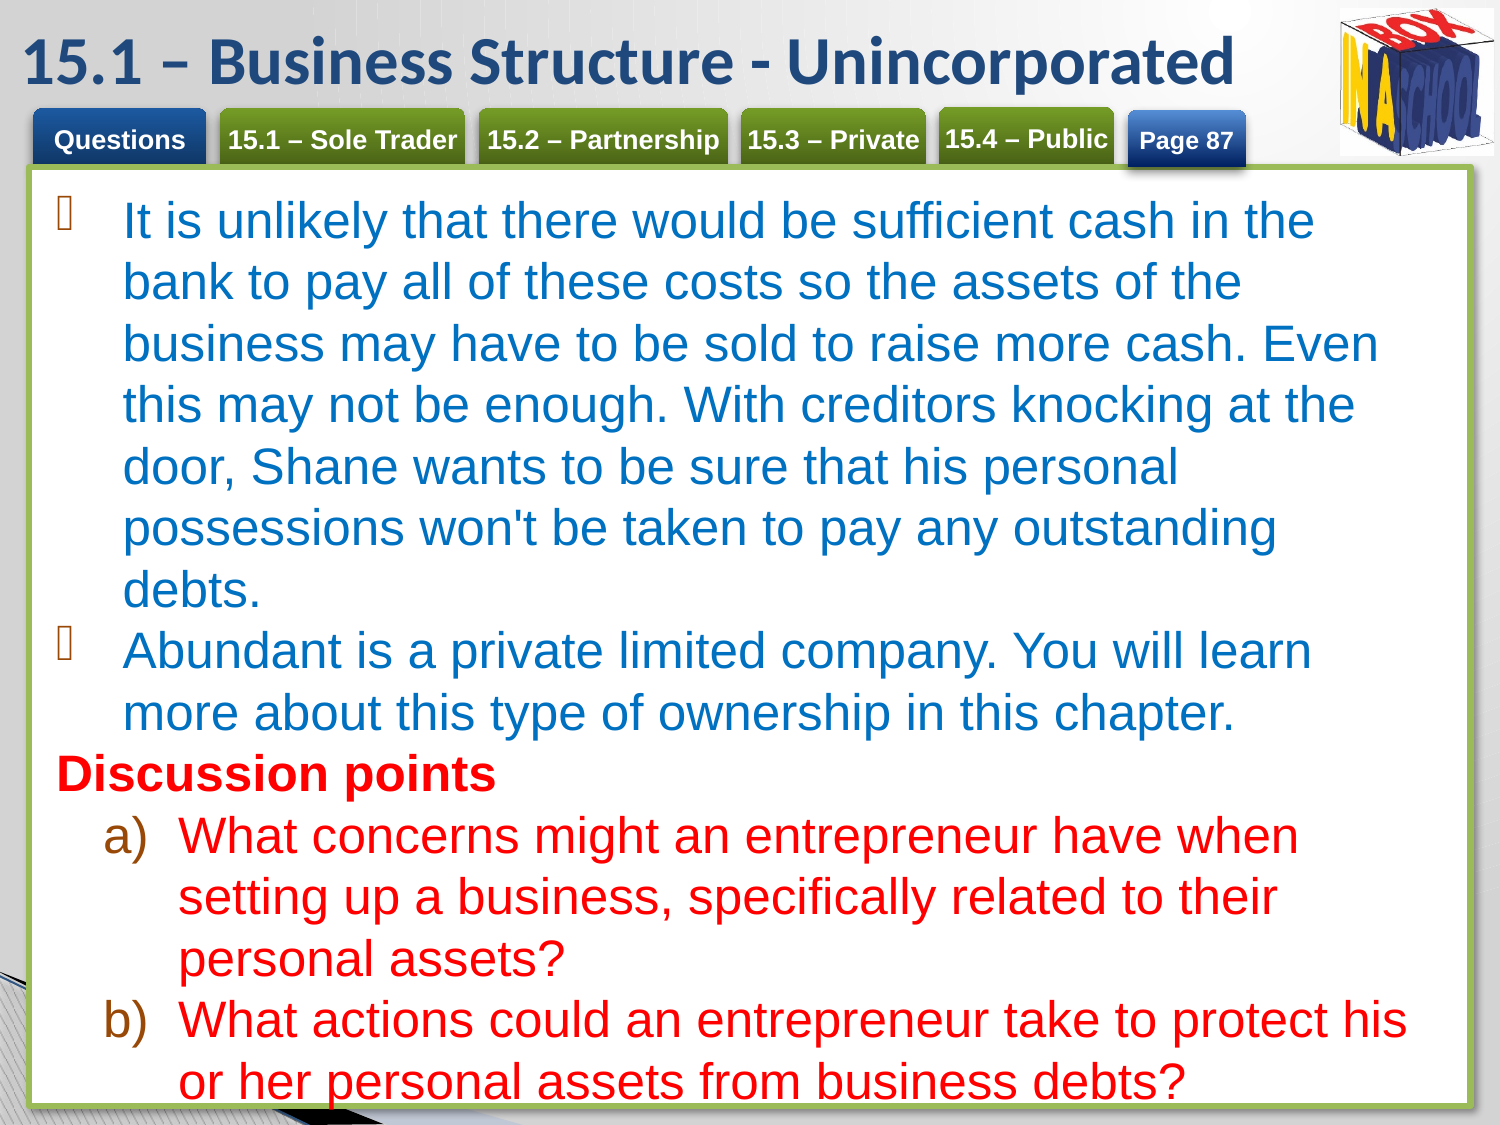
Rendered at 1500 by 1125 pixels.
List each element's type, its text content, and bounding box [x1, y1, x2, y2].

text_box It is unlikely that there would be sufficient cash in the bank to pay all of these costs so the assets of the business may have to be sold to raise more cash. Even this may not be enough. With creditors knocking at the door, Shane wants to be sure that his personal possessions won't be taken to pay any outstanding debts. Abundant is a private limited company. You will learn more about this type of ownership in this chapter. Discussion points What concerns might an entrepreneur have when setting up a business, specifically related to their personal assets? What actions could an entrepreneur take to protect his or her personal assets from business debts? [41, 179, 1447, 1117]
text_box Page 87 [1127, 109, 1247, 167]
picture [287, 1117, 303, 1125]
picture [1340, 8, 1495, 156]
title 15.1 – Business Structure - Unincorporated [5, 11, 1270, 102]
